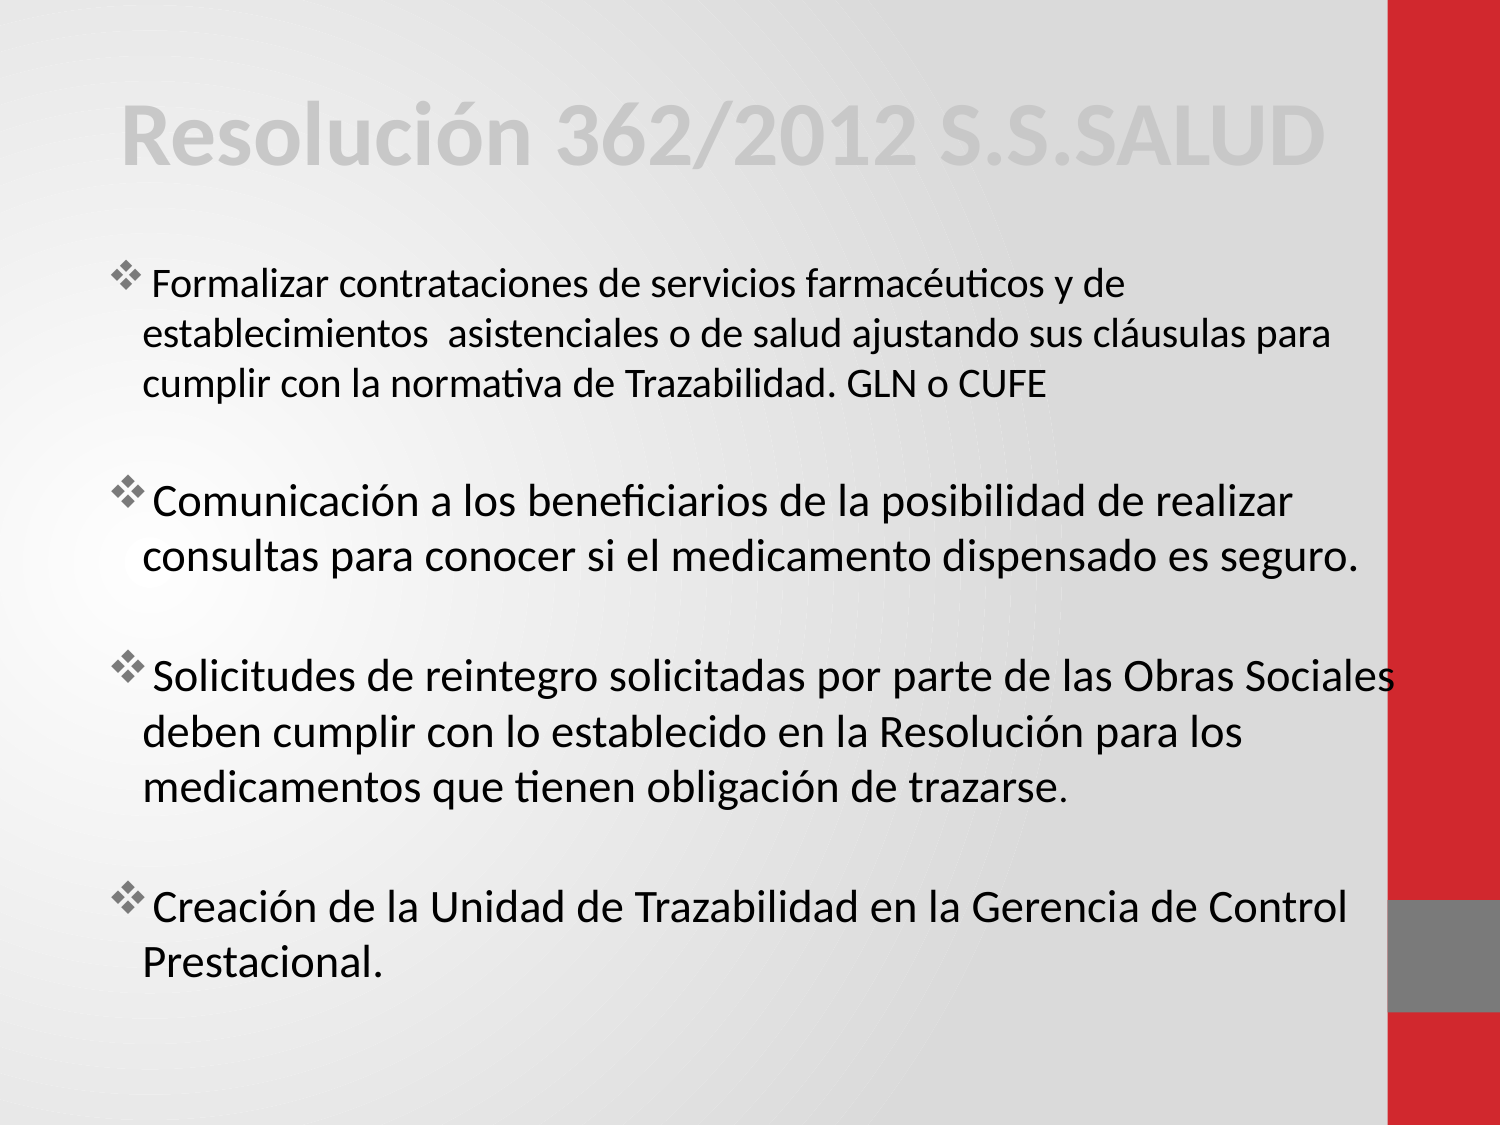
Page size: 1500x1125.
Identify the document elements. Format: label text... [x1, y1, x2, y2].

list Formalizar contrataciones de servicios farmacéuticos y de establecimientos asistenciales o de salud ajustando sus cláusulas para cumplir con la normativa de Trazabilidad. GLN o CUFE Comunicación a los beneficiarios de la posibilidad de realizar consultas para conocer si el medicamento dispensado es seguro. Solicitudes de reintegro solicitadas por parte de las Obras Sociales deben cumplir con lo establecido en la Resolución para los medicamentos que tienen obligación de trazarse. Creación de la Unidad de Trazabilidad en la Gerencia de Control Prestacional. [75, 196, 1425, 1005]
text_box Resolución 362/2012 S.S.SALUD [105, 66, 1343, 192]
